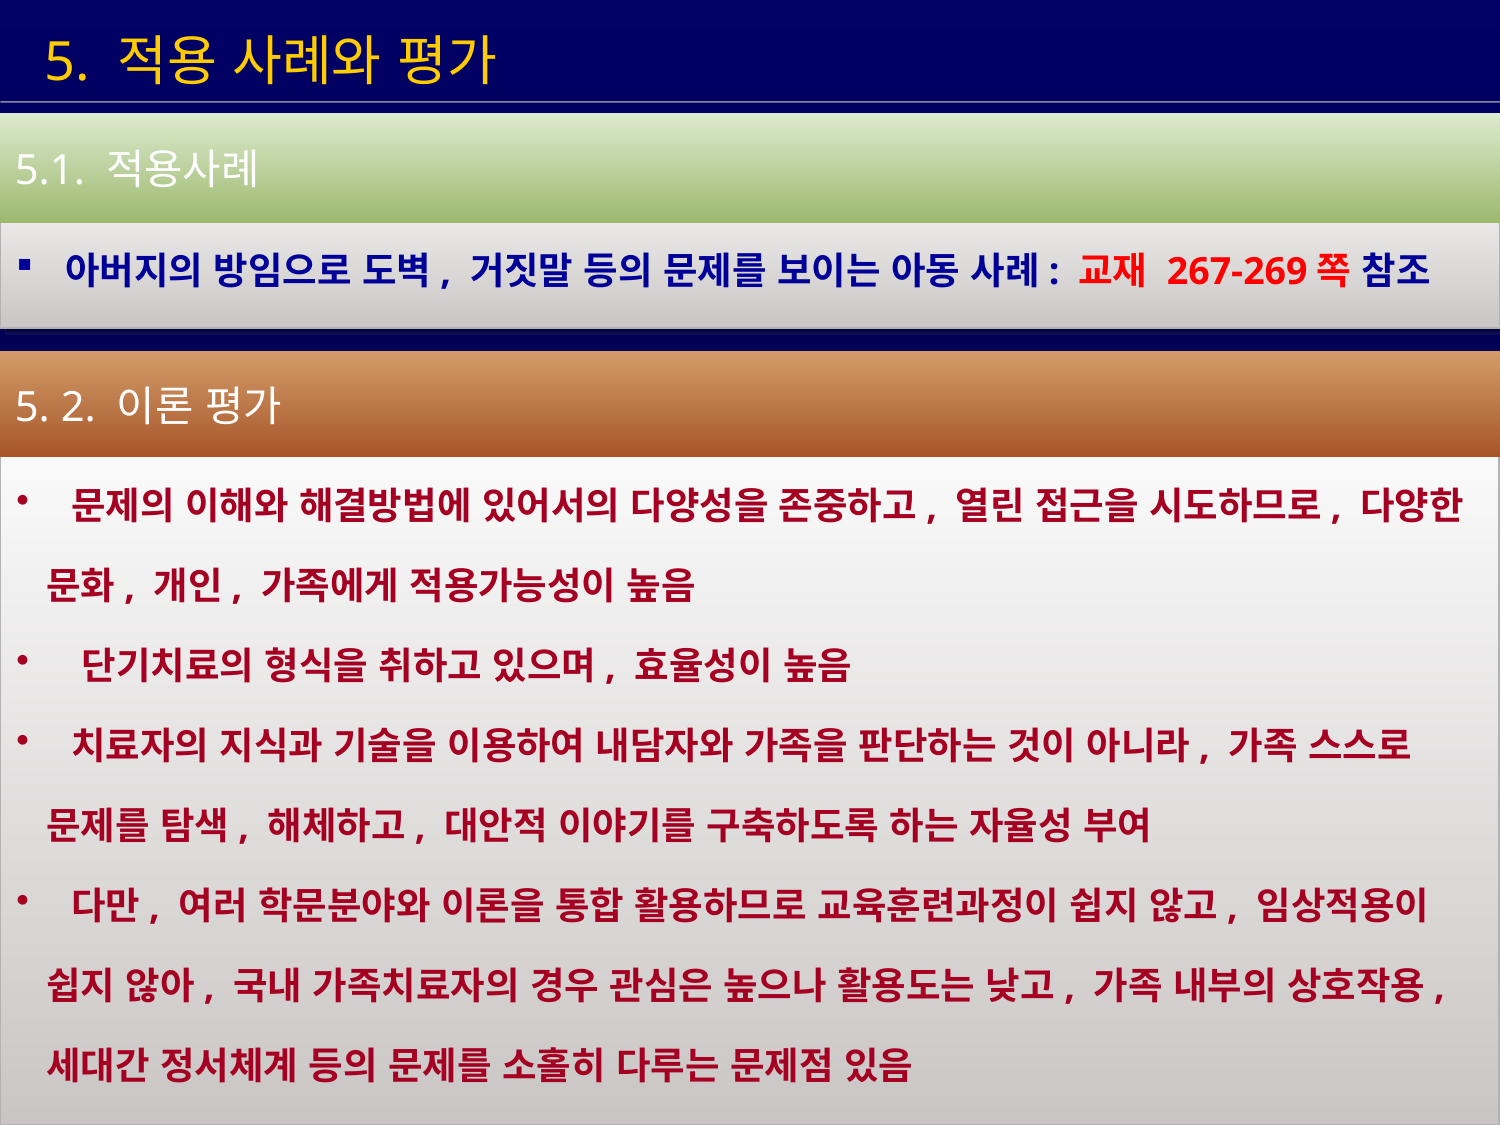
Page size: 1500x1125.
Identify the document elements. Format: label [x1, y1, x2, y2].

text_box [0, 18, 1500, 1125]
